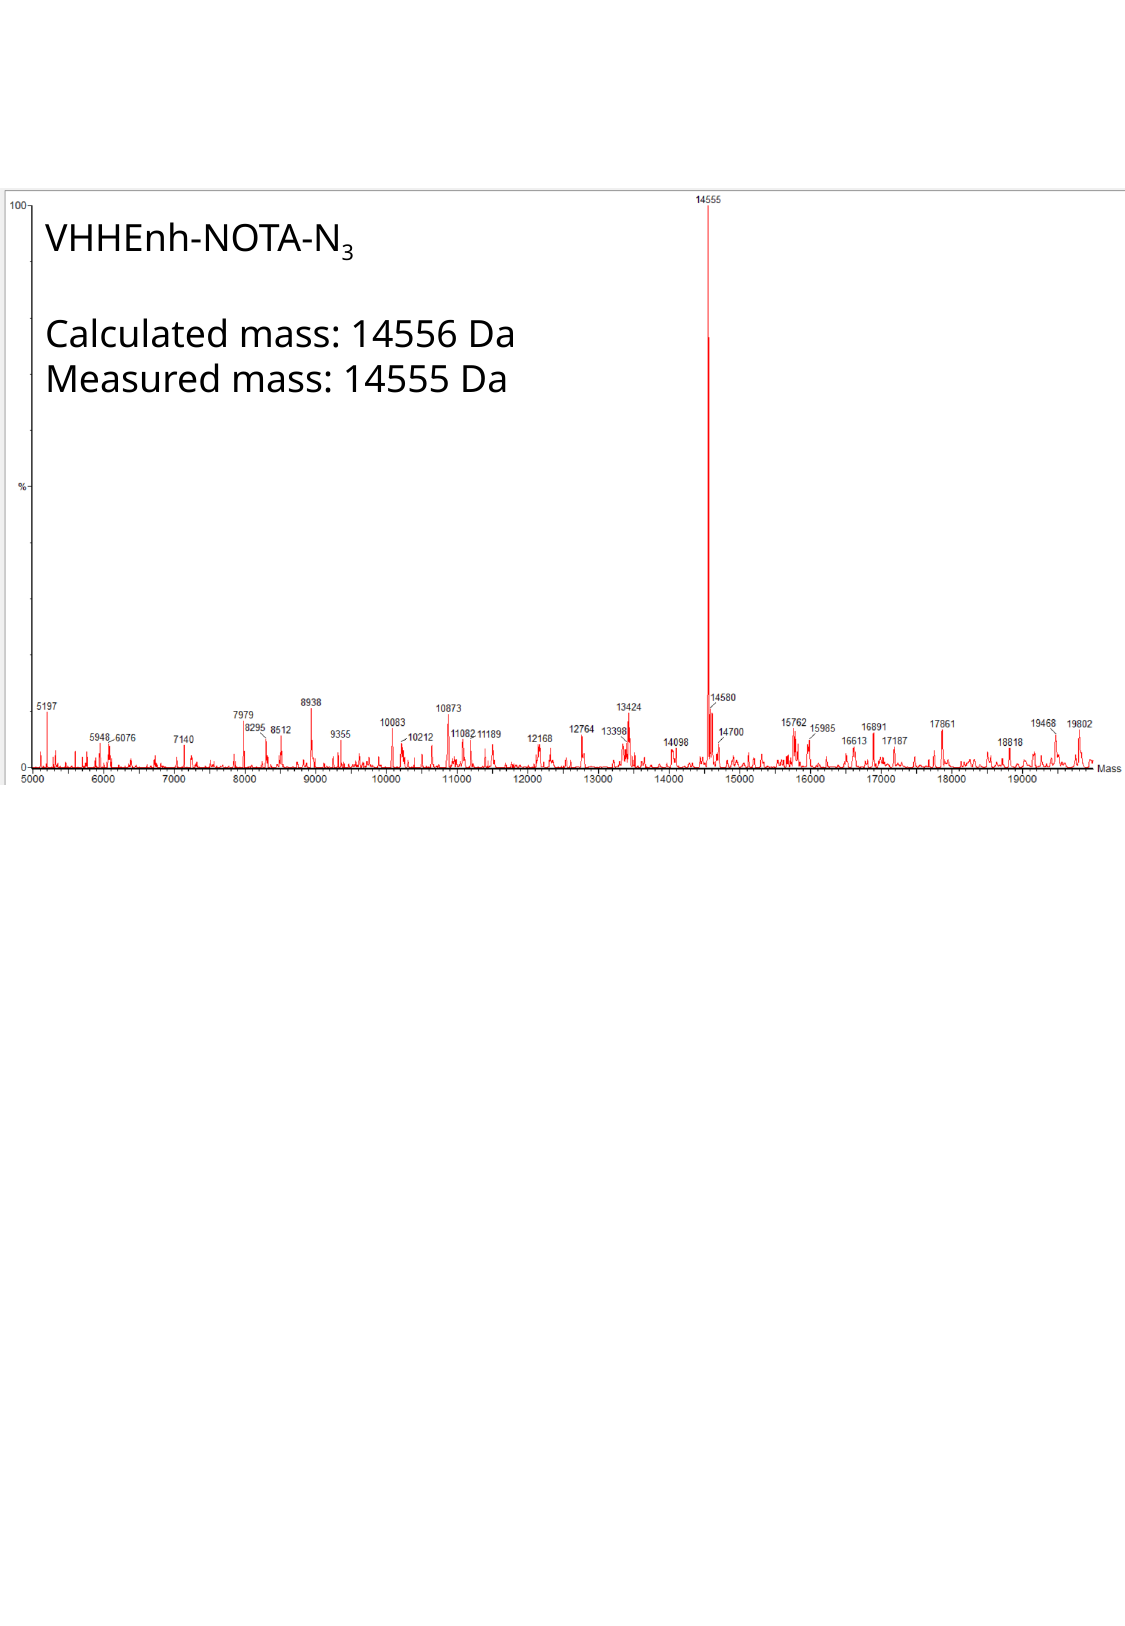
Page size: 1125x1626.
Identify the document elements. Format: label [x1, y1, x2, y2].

picture [0, 187, 1125, 786]
